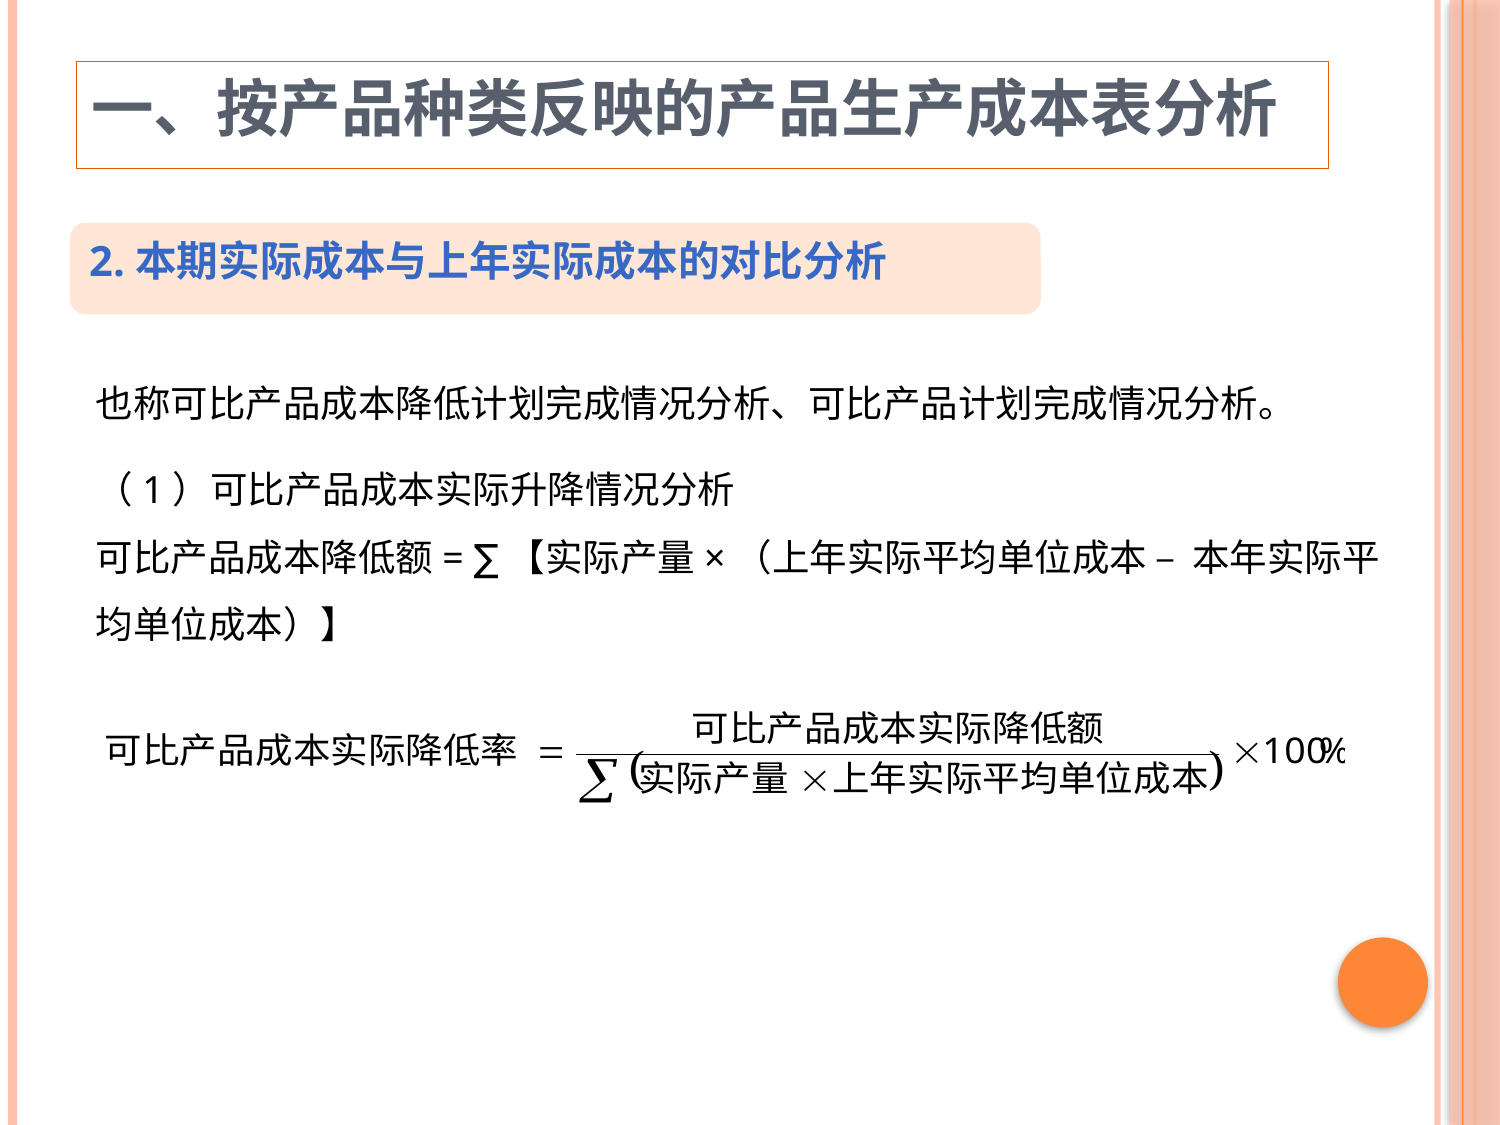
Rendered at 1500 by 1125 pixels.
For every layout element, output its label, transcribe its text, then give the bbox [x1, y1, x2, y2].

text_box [99, 703, 1346, 811]
text_box 2.本期实际成本与上年实际成本的对比分析 [69, 222, 1041, 315]
text_box 一、按产品种类反映的产品生产成本表分析 [76, 61, 1329, 169]
text_box 也称可比产品成本降低计划完成情况分析、可比产品计划完成情况分析。 （1）可比产品成本实际升降情况分析 可比产品成本降低额= ∑【实际产量×（上年实际平均单位成本 – 本年实际平均单位成本）】 [80, 349, 1404, 991]
